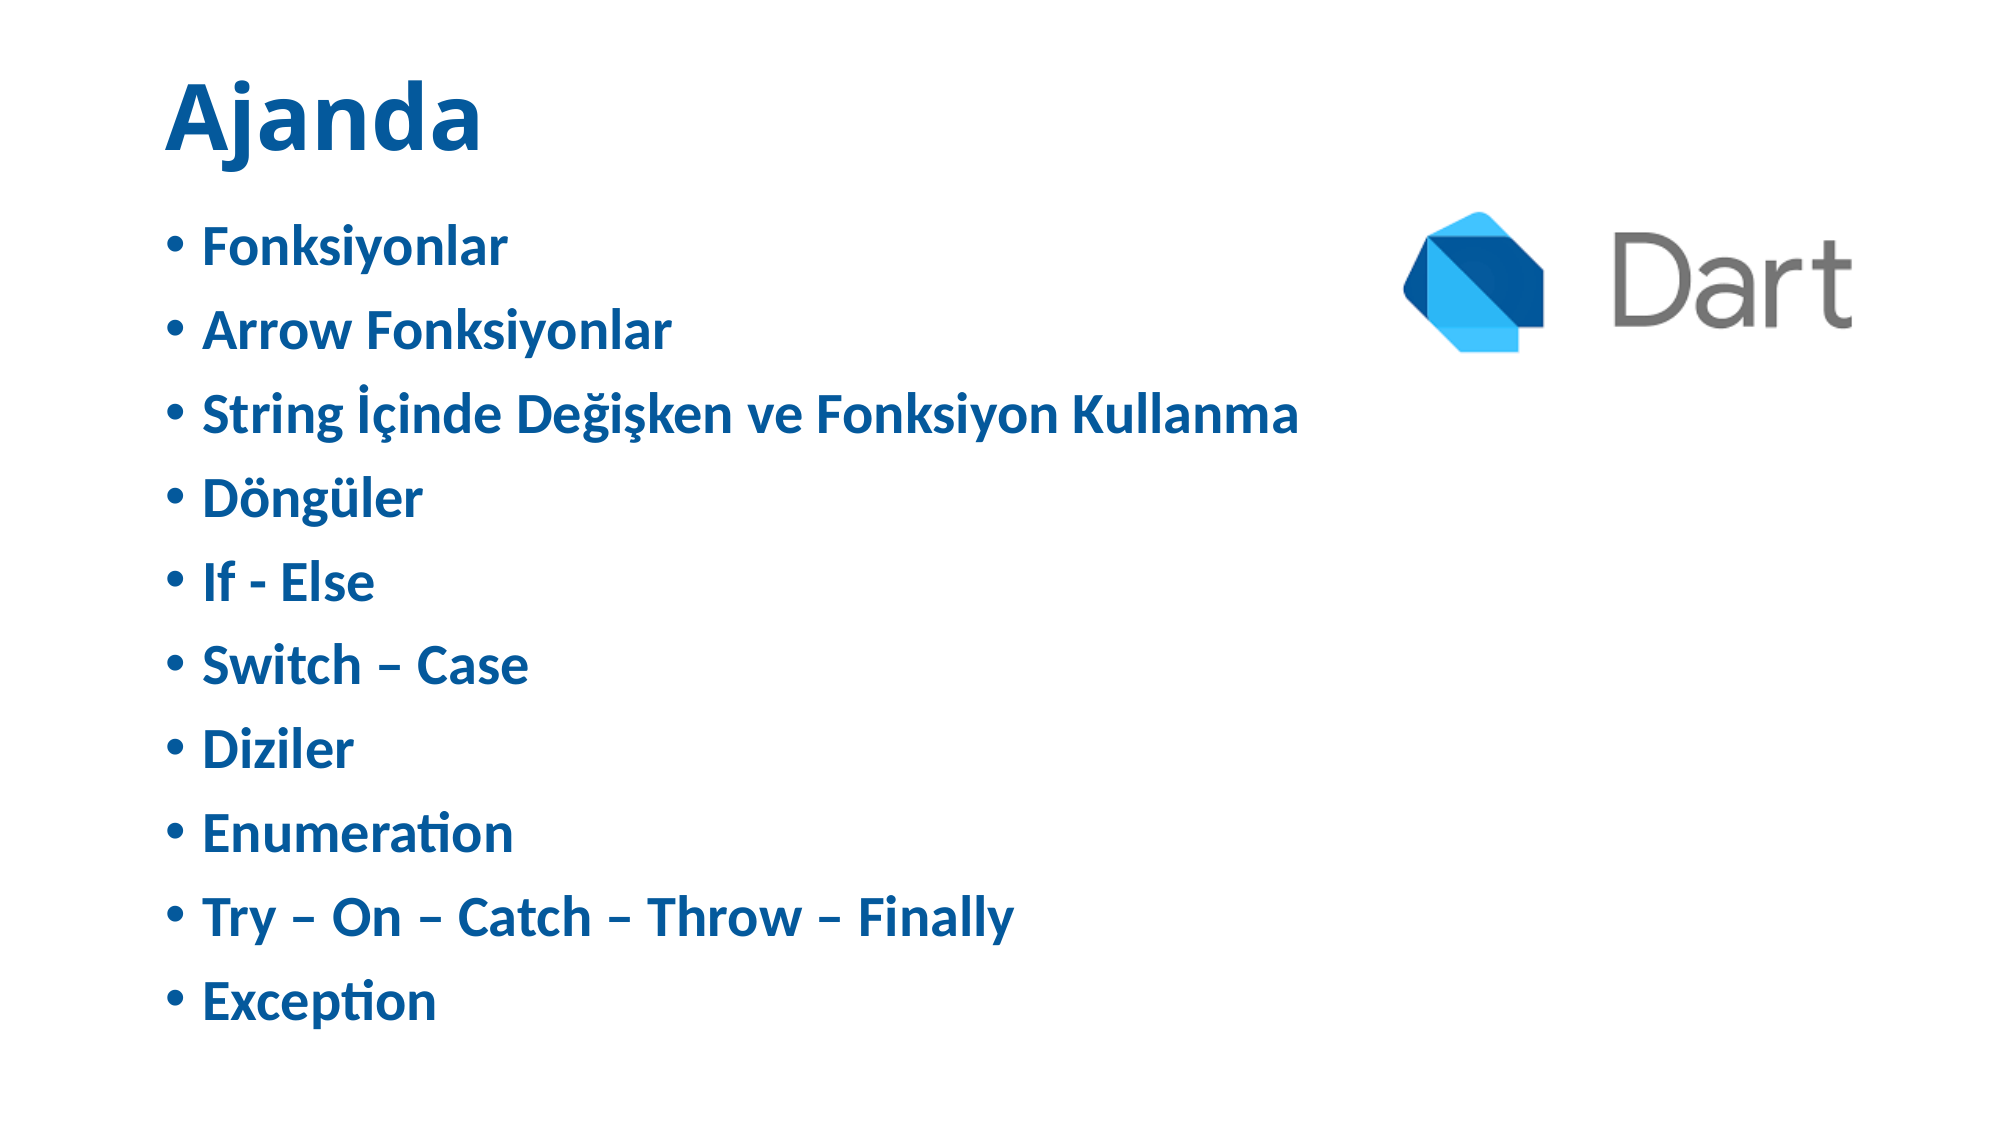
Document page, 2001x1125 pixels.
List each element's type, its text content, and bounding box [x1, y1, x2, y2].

title Ajanda [150, 59, 1863, 181]
picture [1393, 151, 1863, 415]
list Fonksiyonlar Arrow Fonksiyonlar String İçinde Değişken ve Fonksiyon Kullanma Döngüler If - Else Switch – Case Diziler Enumeration Try – On – Catch – Throw – Finally Exception [150, 208, 1863, 1047]
